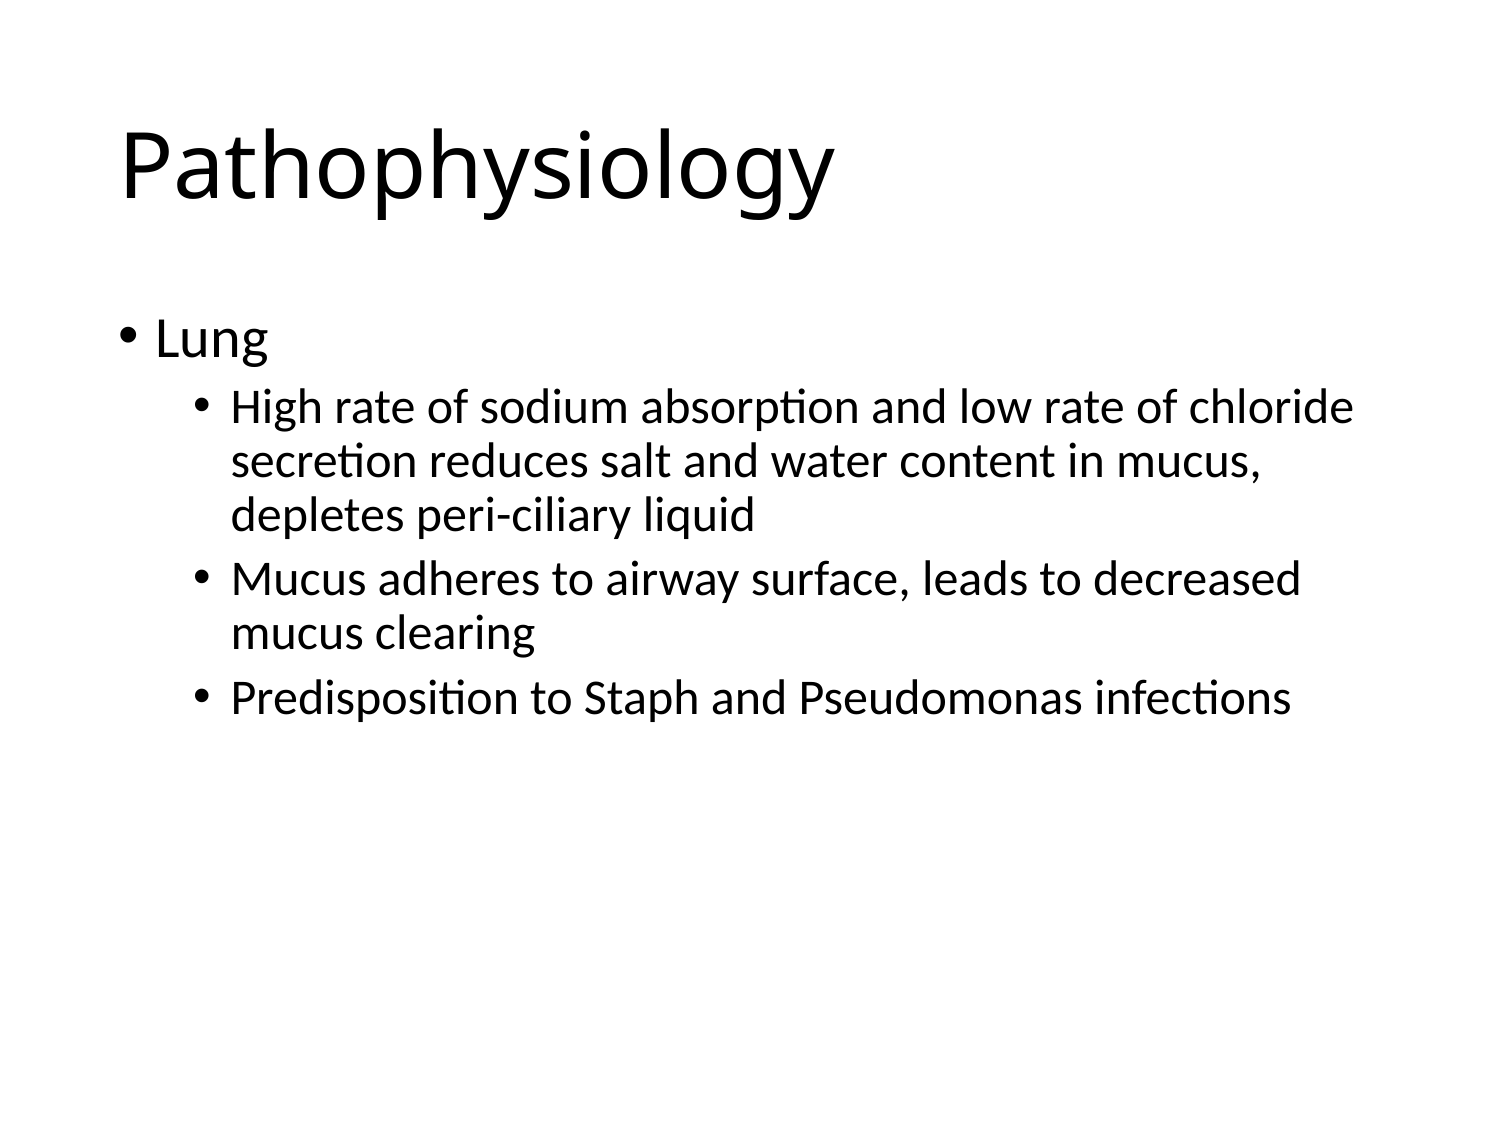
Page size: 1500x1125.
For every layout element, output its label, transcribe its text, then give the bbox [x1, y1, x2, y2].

list Lung High rate of sodium absorption and low rate of chloride secretion reduces salt and water content in mucus, depletes peri-ciliary liquid Mucus adheres to airway surface, leads to decreased mucus clearing Predisposition to Staph and Pseudomonas infections [103, 299, 1397, 1014]
title Pathophysiology [103, 59, 1397, 278]
